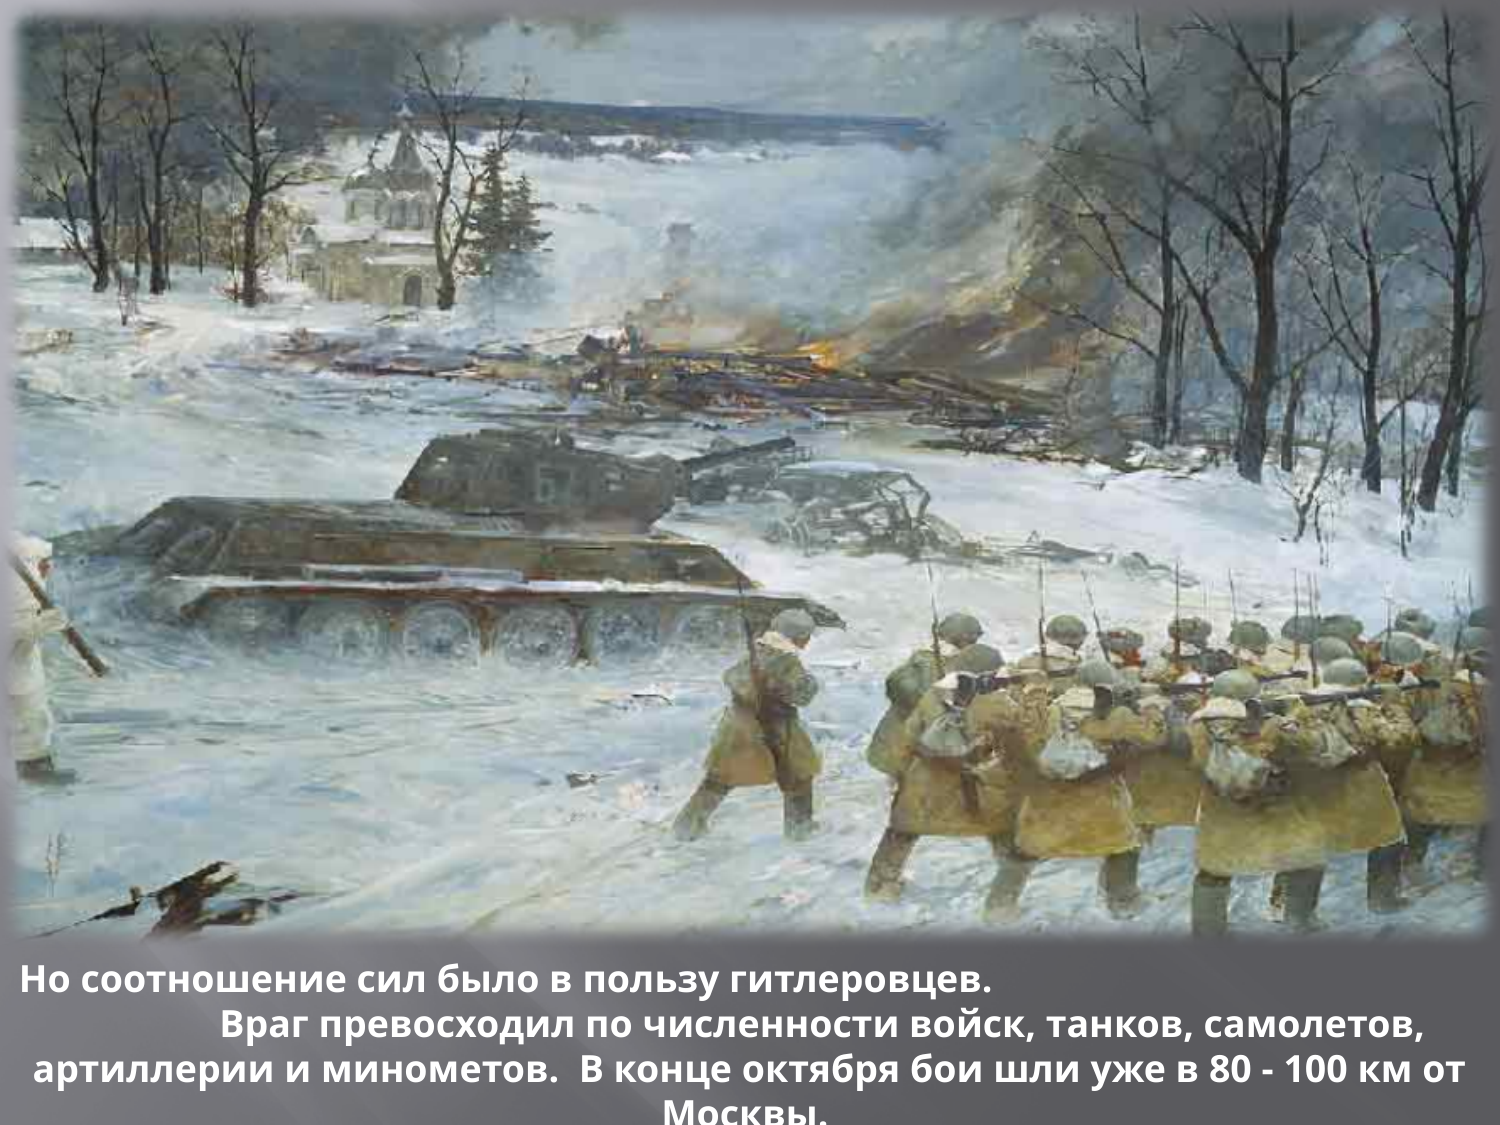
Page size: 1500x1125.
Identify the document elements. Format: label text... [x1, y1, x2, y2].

subtitle Но соотношение сил было в пользу гитлеровцев. Враг превосходил по численности войск, танков, самолетов, артиллерии и минометов. В конце октября бои шли уже в 80 - 100 км от Москвы. [0, 950, 1500, 1125]
picture [0, 0, 1500, 950]
